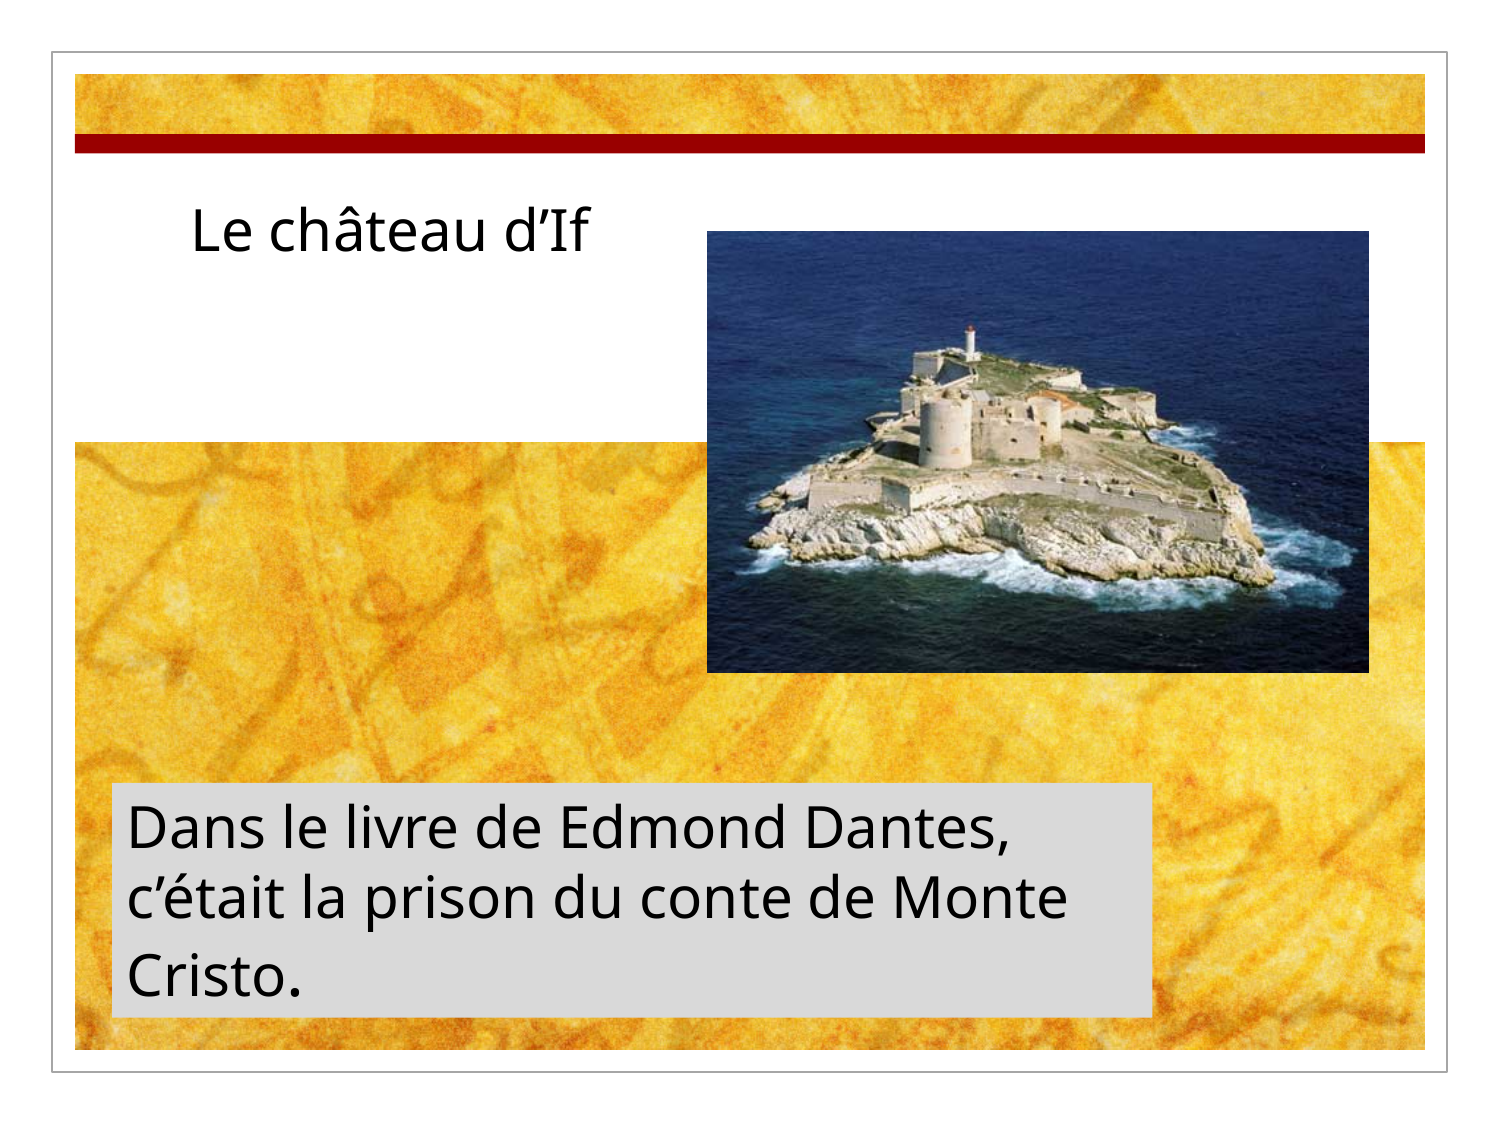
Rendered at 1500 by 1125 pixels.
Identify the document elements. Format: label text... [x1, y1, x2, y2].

text_box Dans le livre de Edmond Dantes, c’était la prison du conte de Monte Cristo. [112, 782, 1153, 1018]
picture [75, 230, 1425, 1050]
picture [75, 74, 1425, 134]
text_box Le château d’If [175, 185, 1323, 271]
